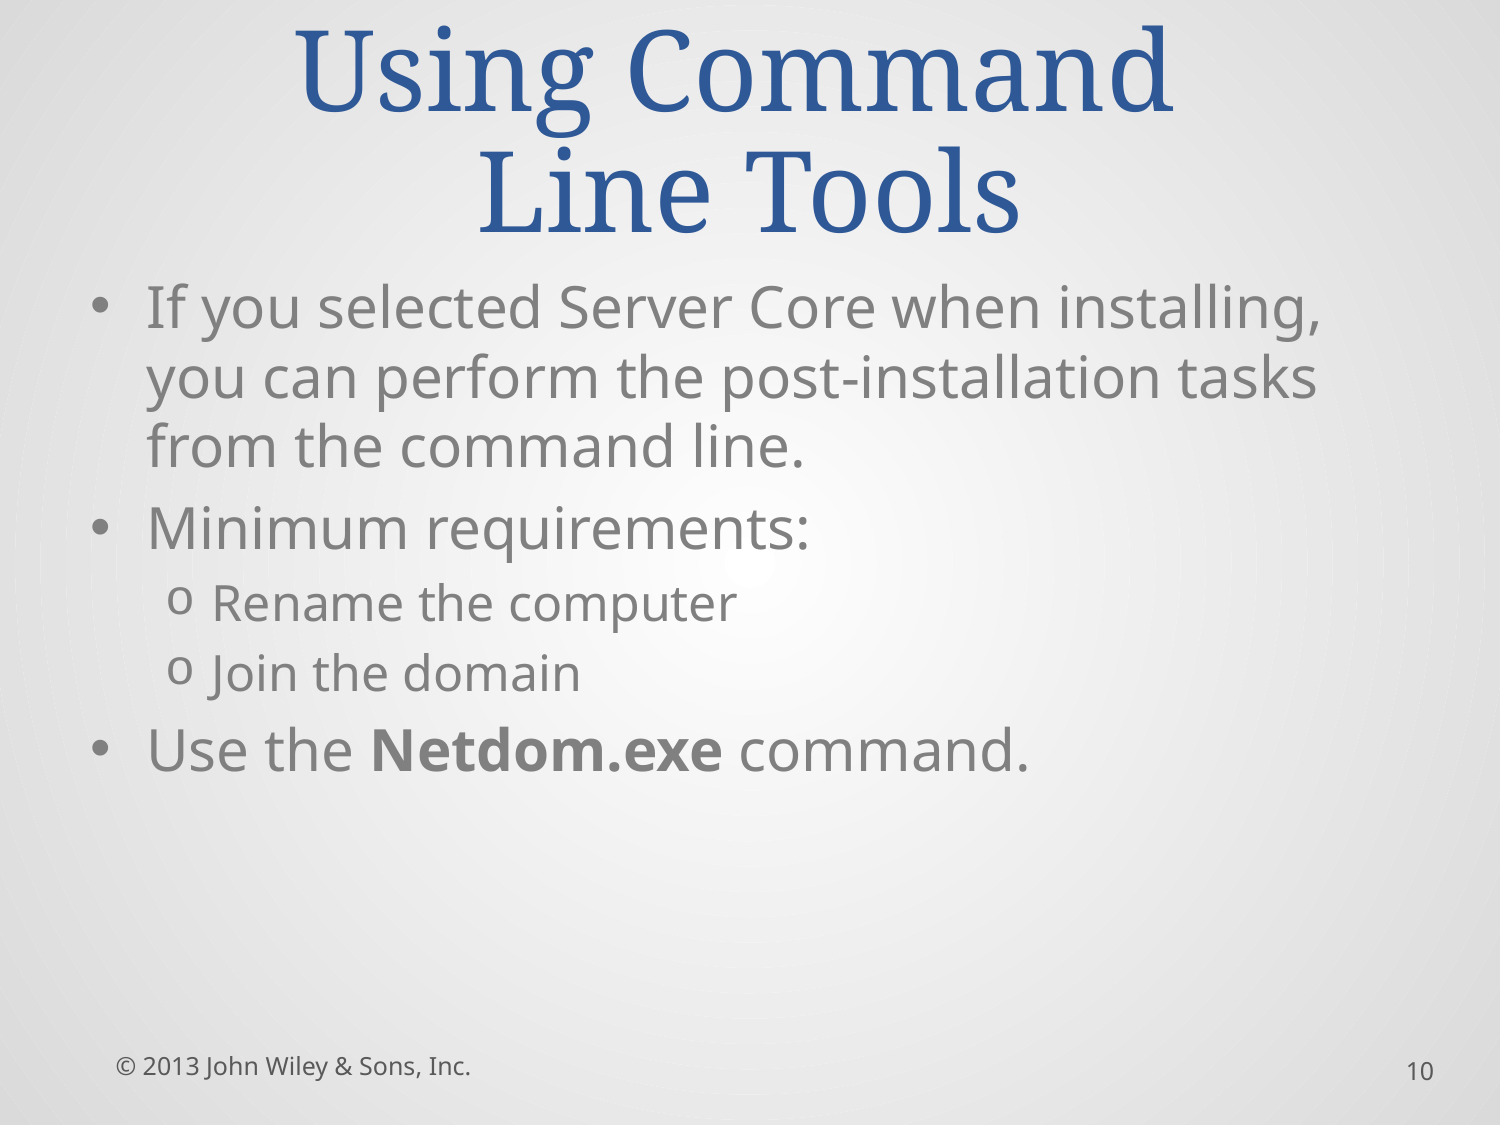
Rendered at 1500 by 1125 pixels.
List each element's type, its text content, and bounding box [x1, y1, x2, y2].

footer © 2013 John Wiley & Sons, Inc. [108, 1037, 576, 1098]
slide_number 10 [1401, 1042, 1494, 1103]
title Using Command Line Tools [75, 0, 1425, 262]
list If you selected Server Core when installing, you can perform the post-installation tasks from the command line. Minimum requirements: Rename the computer Join the domain Use the Netdom.exe command. [75, 262, 1425, 1005]
